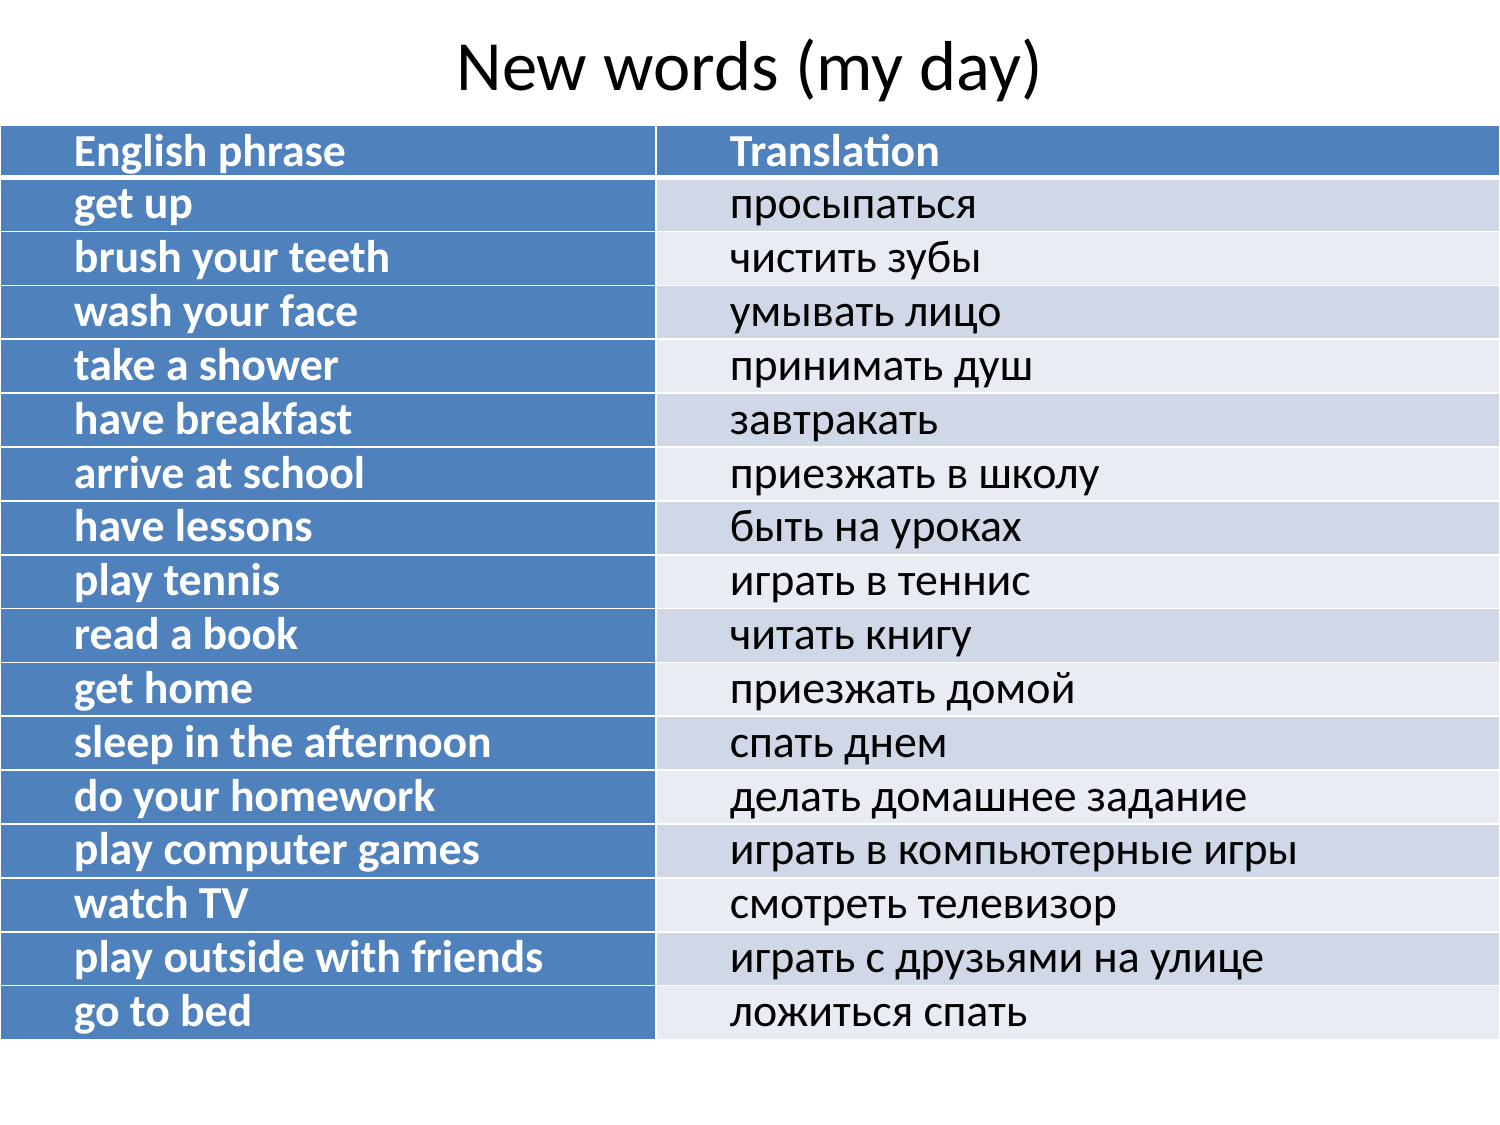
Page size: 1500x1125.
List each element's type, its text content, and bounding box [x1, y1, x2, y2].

table_cell спать днем [657, 717, 1499, 769]
table_cell приезжать в школу [657, 448, 1499, 500]
table_header English phrase [1, 126, 655, 175]
table_cell get home [1, 663, 655, 715]
table_cell завтракать [657, 394, 1499, 446]
table_cell go to bed [1, 986, 655, 1039]
table_cell do your homework [1, 771, 655, 823]
table_cell brush your teeth [1, 232, 655, 285]
table_cell play computer games [1, 825, 655, 877]
table_cell умывать лицо [657, 286, 1499, 338]
table_cell ложиться спать [657, 986, 1499, 1039]
table_cell просыпаться [657, 180, 1499, 231]
table_cell arrive at school [1, 448, 655, 500]
table_cell приезжать домой [657, 663, 1499, 715]
title New words (my day) [75, 12, 1425, 113]
table_cell принимать душ [657, 340, 1499, 392]
table_cell sleep in the afternoon [1, 717, 655, 769]
table_cell play tennis [1, 556, 655, 608]
table_cell быть на уроках [657, 502, 1499, 554]
table_cell have breakfast [1, 394, 655, 446]
table_cell играть в компьютерные игры [657, 825, 1499, 877]
table_cell wash your face [1, 286, 655, 338]
table_cell watch TV [1, 879, 655, 931]
table_cell read a book [1, 609, 655, 662]
table_header Translation [657, 126, 1499, 175]
table_cell take a shower [1, 340, 655, 392]
table_cell играть в теннис [657, 556, 1499, 608]
table_cell have lessons [1, 502, 655, 554]
table_cell делать домашнее задание [657, 771, 1499, 823]
table_cell читать книгу [657, 609, 1499, 662]
table_cell играть с друзьями на улице [657, 933, 1499, 985]
table_cell play outside with friends [1, 933, 655, 985]
table_cell смотреть телевизор [657, 879, 1499, 931]
table_cell чистить зубы [657, 232, 1499, 285]
table_cell get up [1, 180, 655, 231]
